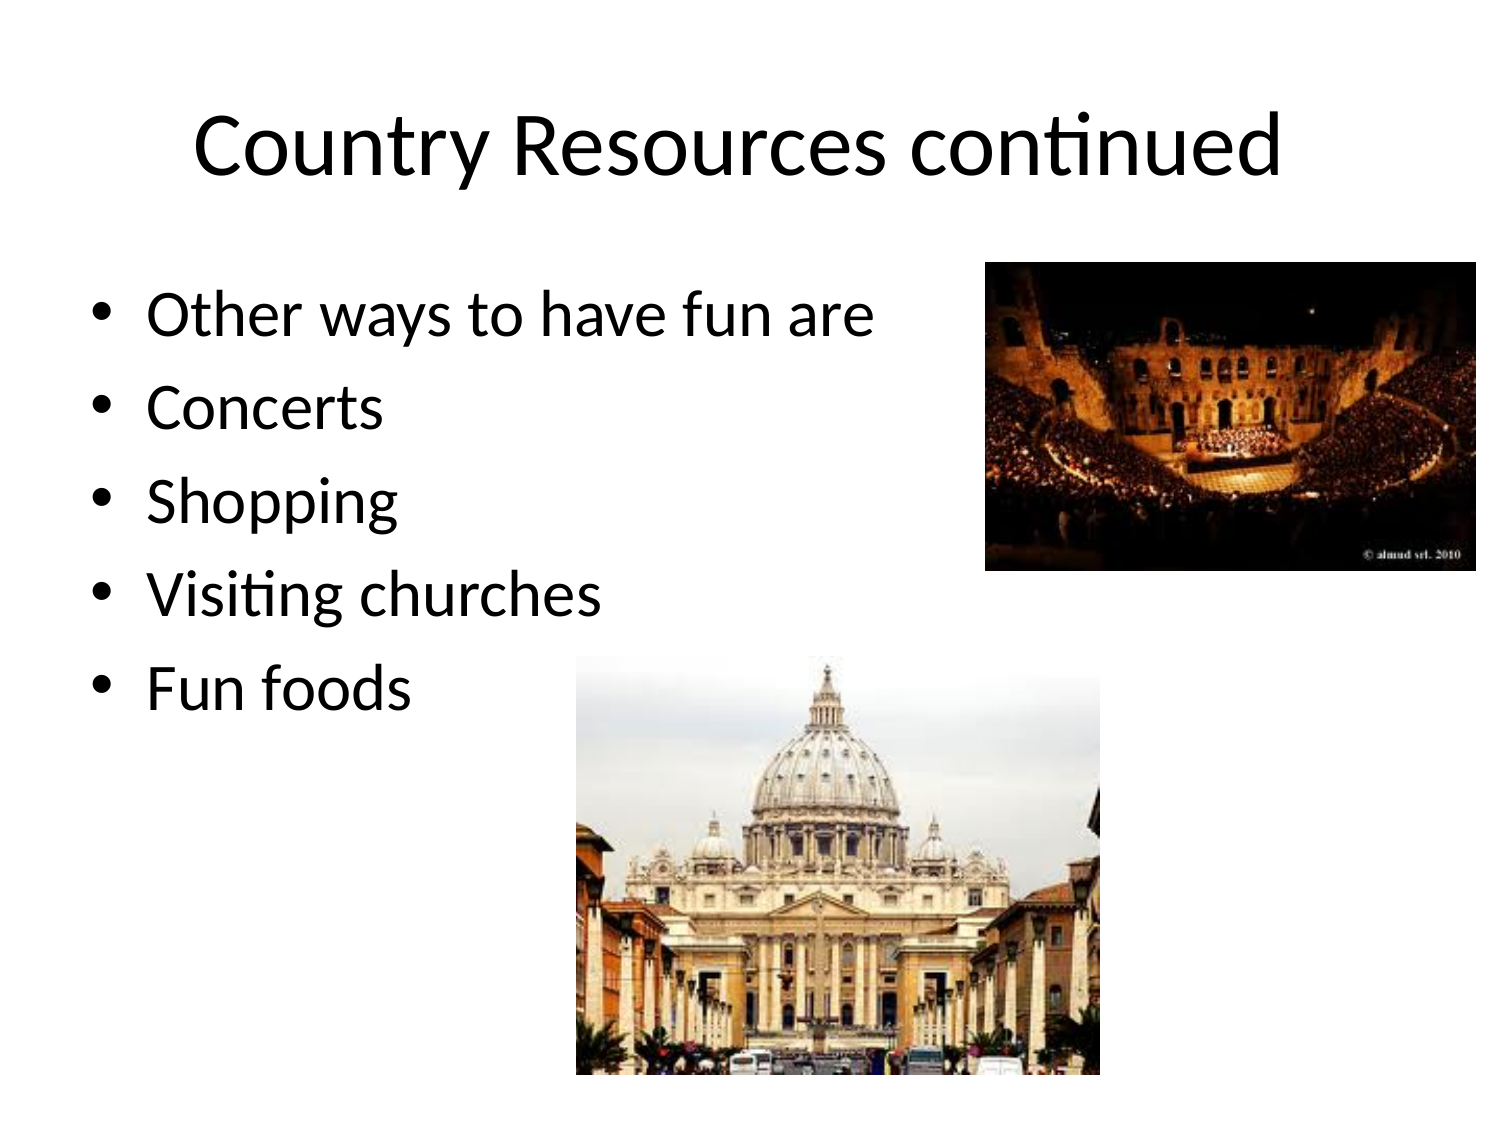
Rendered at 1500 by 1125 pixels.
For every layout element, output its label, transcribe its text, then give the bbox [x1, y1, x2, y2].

title Country Resources continued [75, 45, 1425, 233]
picture [576, 655, 1100, 1076]
picture [985, 262, 1476, 571]
list Other ways to have fun are Concerts Shopping Visiting churches Fun foods [75, 262, 1425, 1005]
